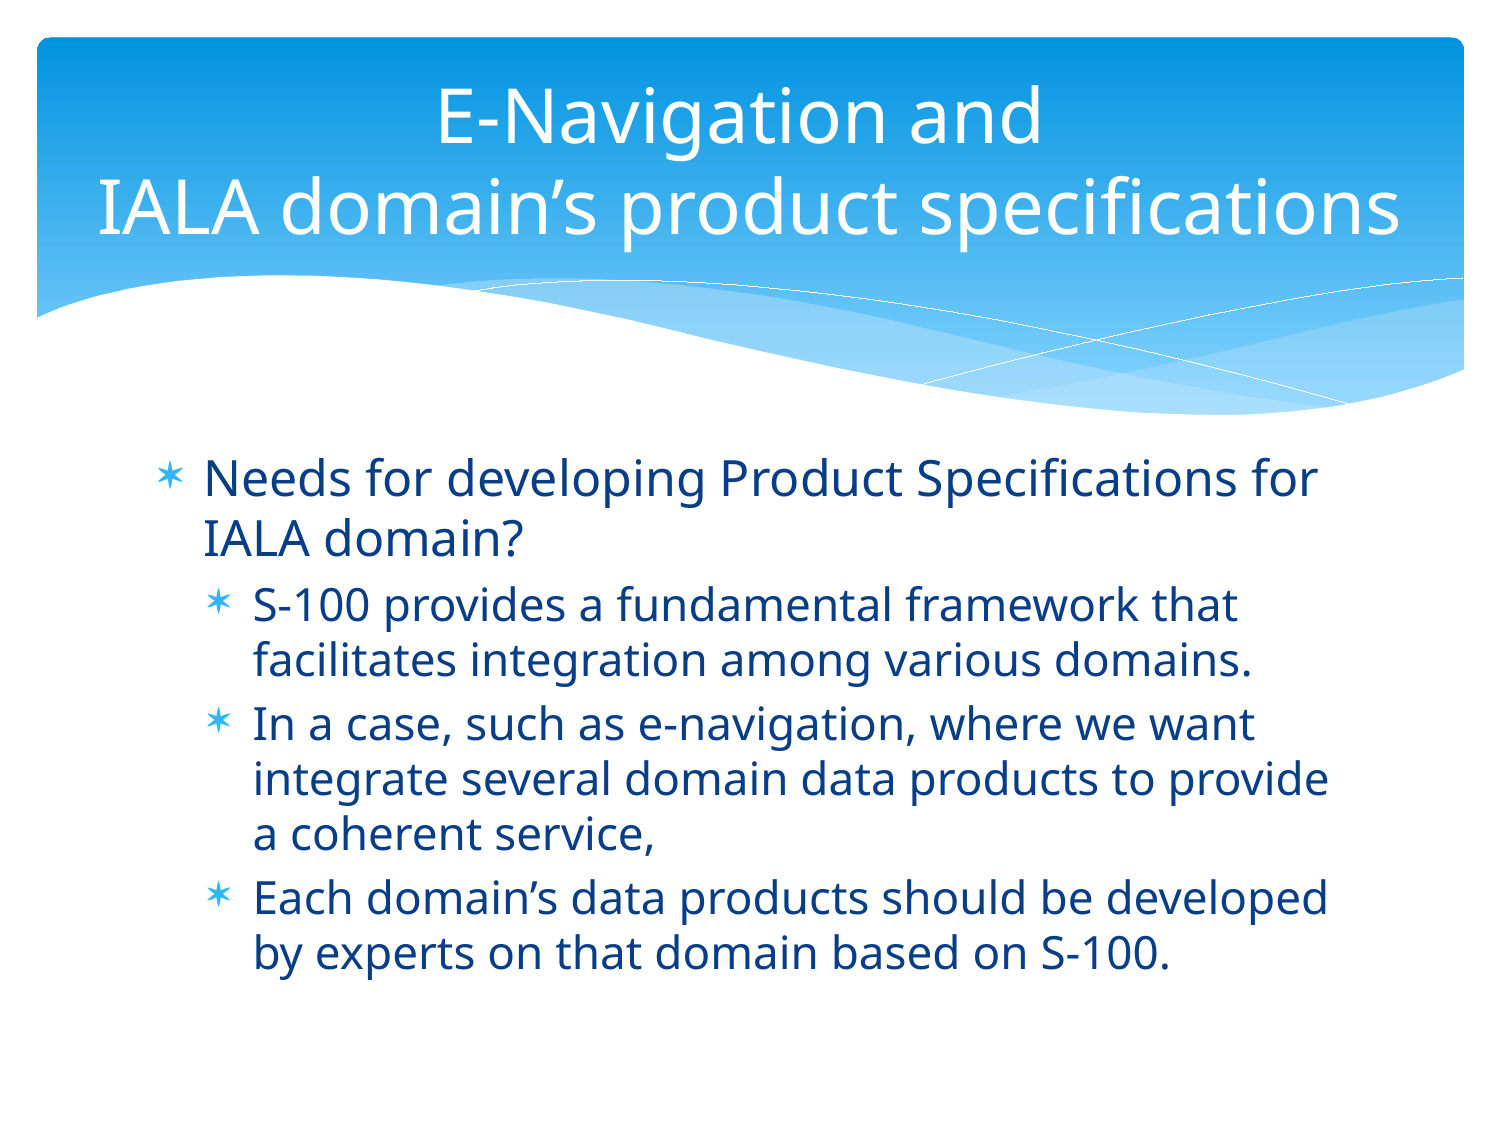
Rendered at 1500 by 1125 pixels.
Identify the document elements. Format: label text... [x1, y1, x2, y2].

title E-Navigation and IALA domain’s product specifications [75, 55, 1425, 261]
list Needs for developing Product Specifications for IALA domain? S-100 provides a fundamental framework that facilitates integration among various domains. In a case, such as e-navigation, where we want integrate several domain data products to provide a coherent service, Each domain’s data products should be developed by experts on that domain based on S-100. [143, 438, 1359, 1005]
